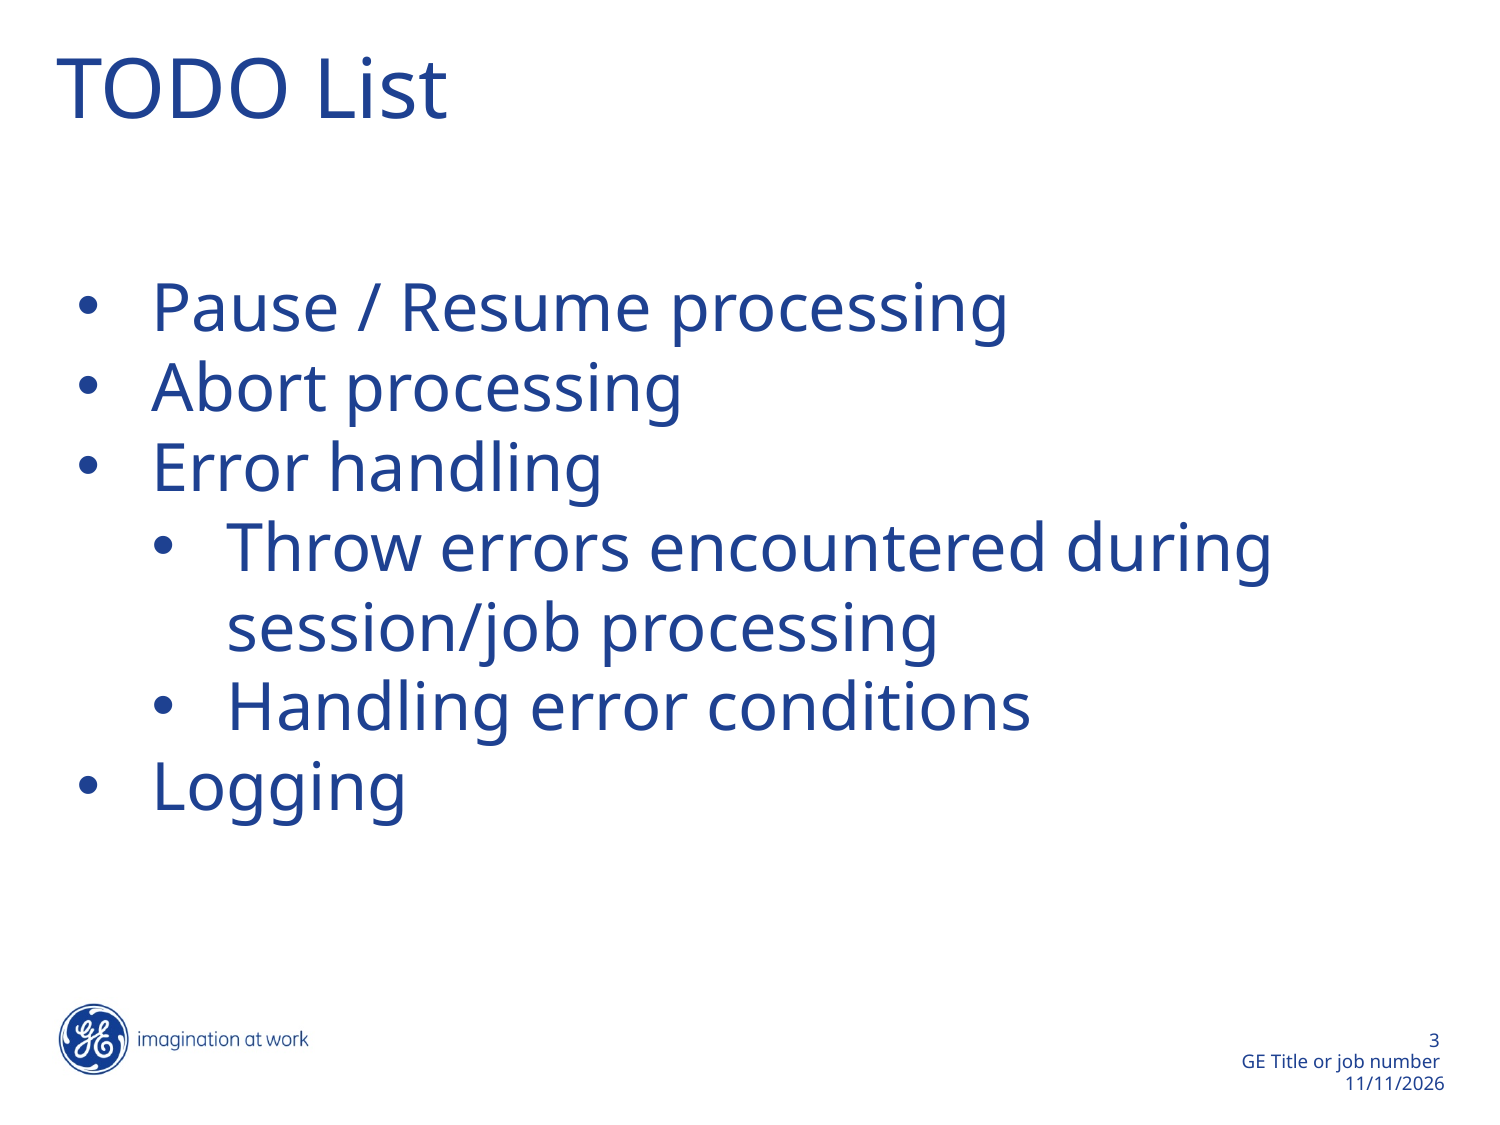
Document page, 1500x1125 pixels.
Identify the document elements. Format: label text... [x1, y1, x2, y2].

title TODO List [56, 46, 1444, 210]
picture [52, 997, 315, 1081]
text_box Pause / Resume processing Abort processing Error handling Throw errors encountered during session/job processing Handling error conditions Logging [61, 257, 1441, 832]
